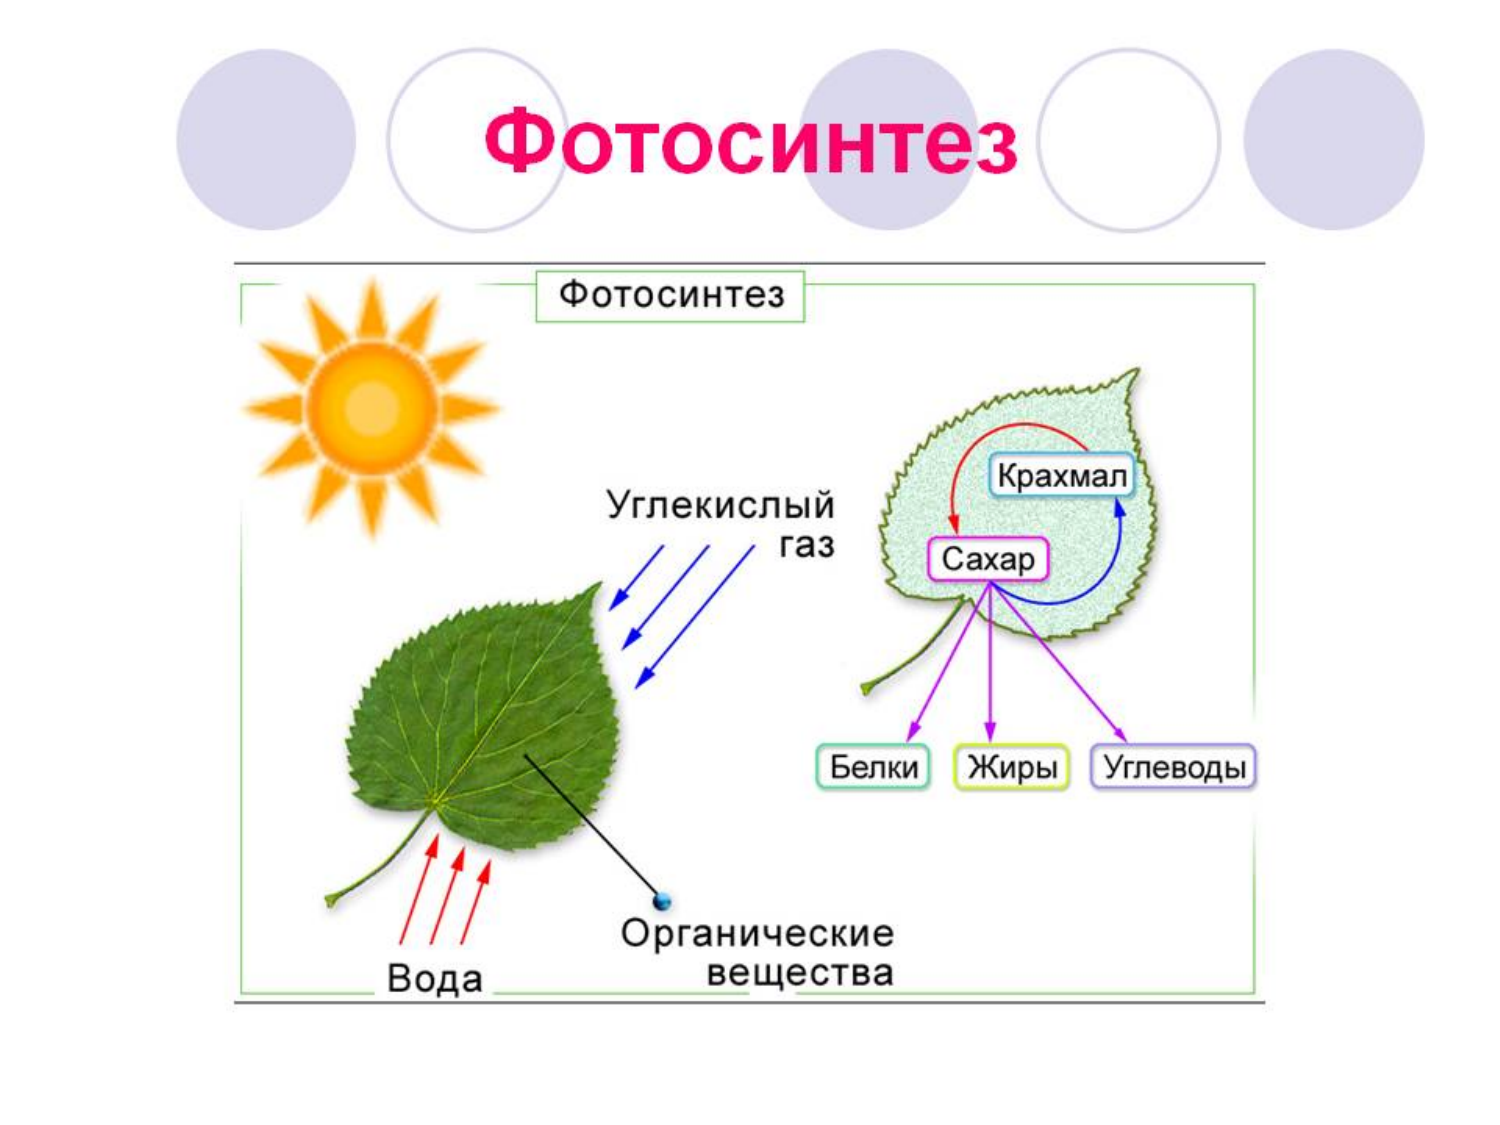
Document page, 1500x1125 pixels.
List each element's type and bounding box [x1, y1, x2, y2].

list [0, 0, 1500, 1125]
